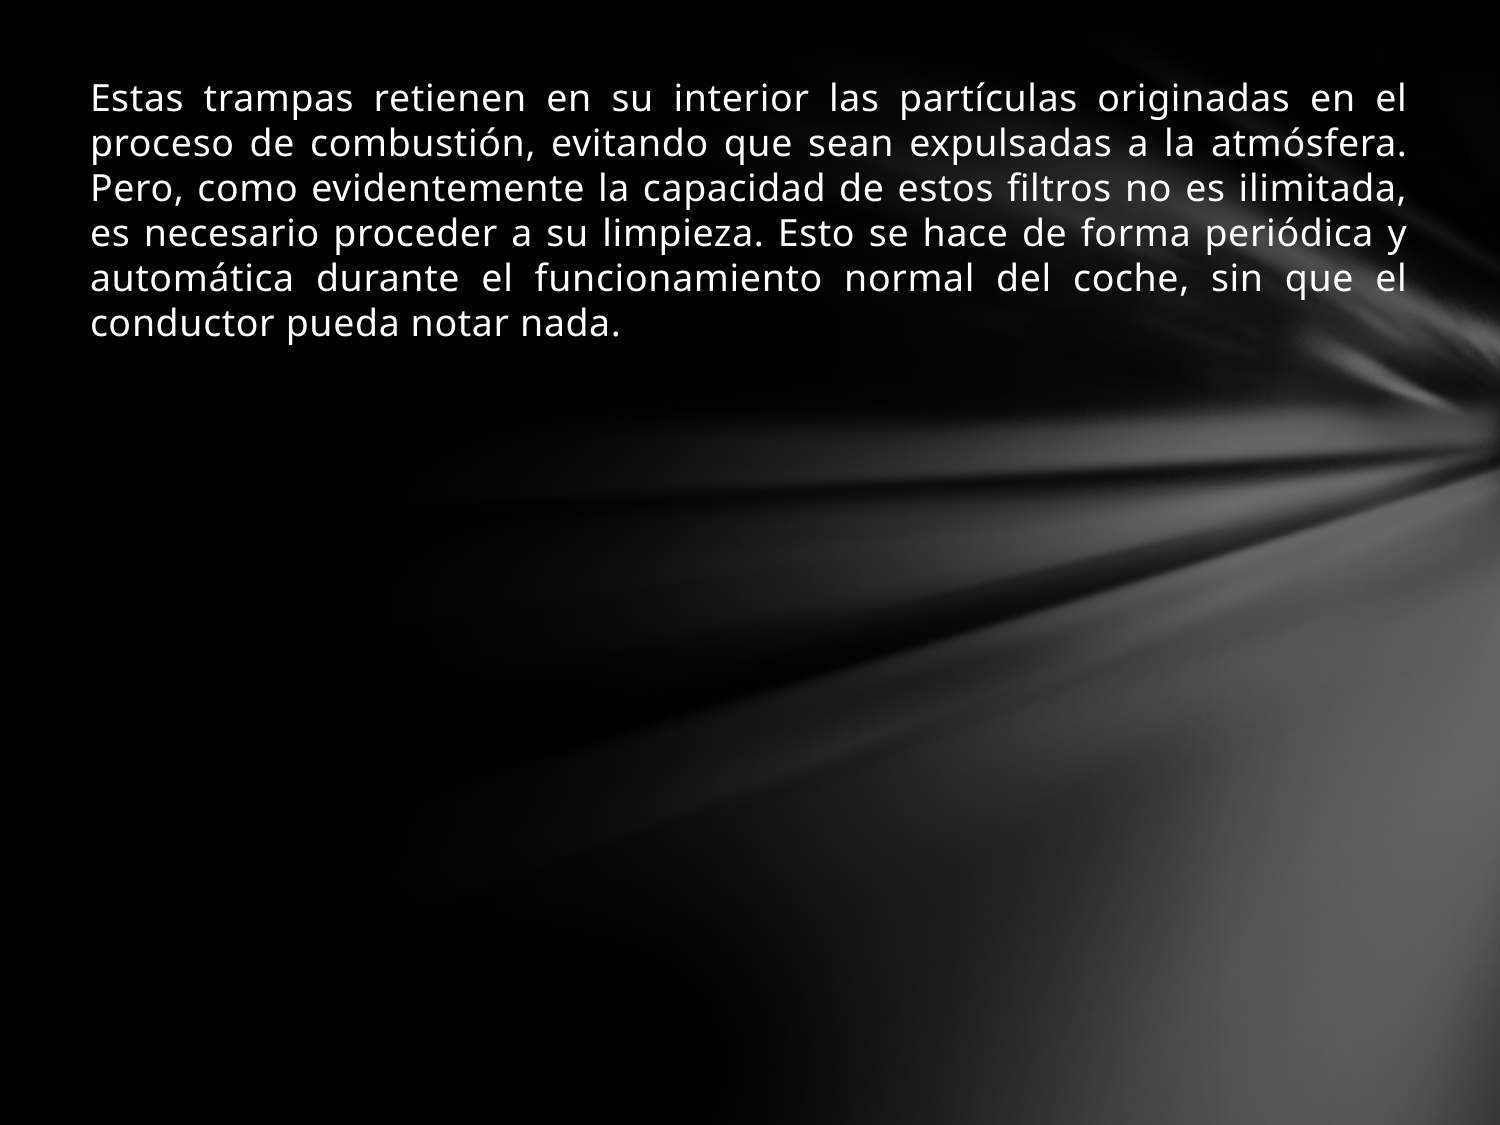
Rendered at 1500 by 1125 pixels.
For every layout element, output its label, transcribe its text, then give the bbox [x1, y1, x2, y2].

list Estas trampas retienen en su interior las partículas originadas en el proceso de combustión, evitando que sean expulsadas a la atmósfera. Pero, como evidentemente la capacidad de estos filtros no es ilimitada, es necesario proceder a su limpieza. Esto se hace de forma periódica y automática durante el funcionamiento normal del coche, sin que el conductor pueda notar nada. [75, 66, 1425, 1005]
